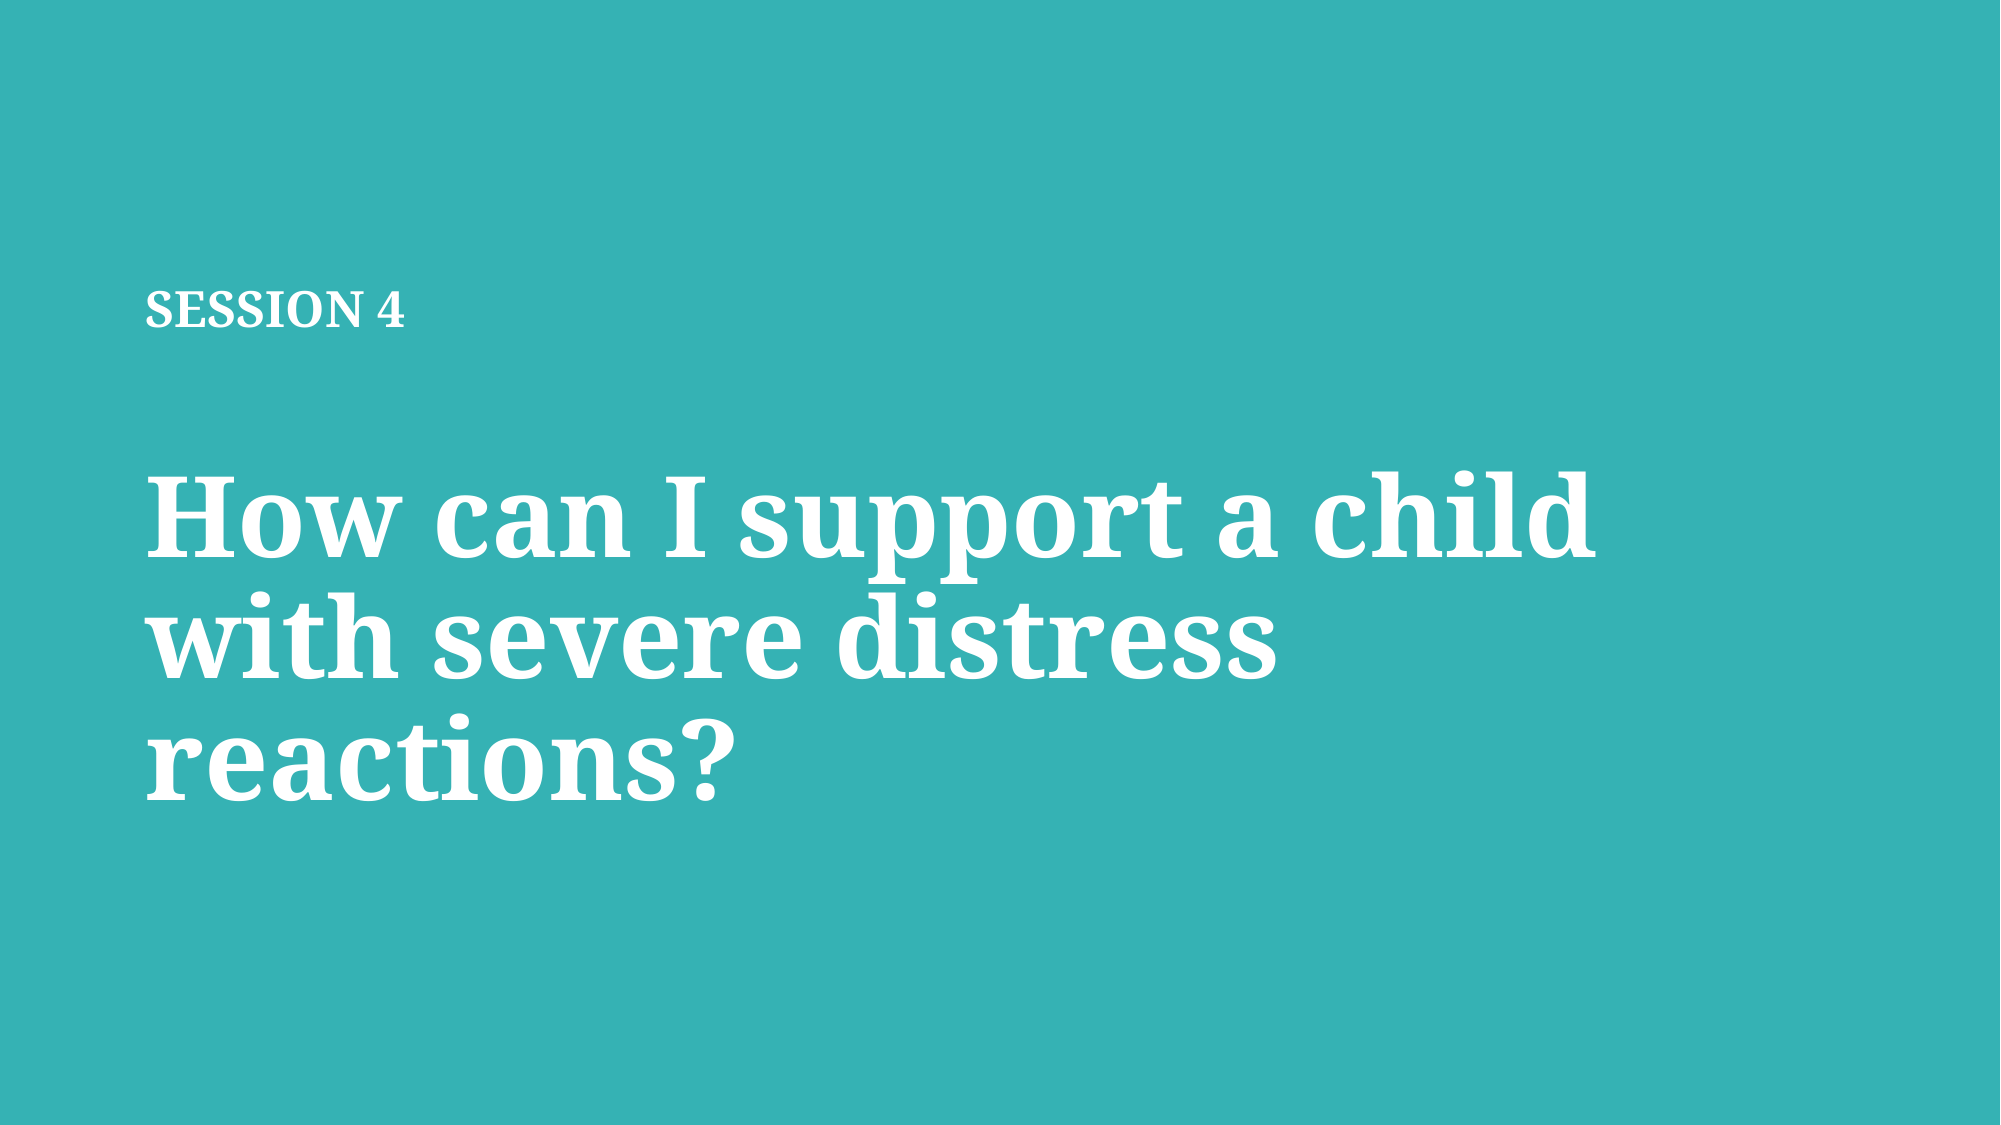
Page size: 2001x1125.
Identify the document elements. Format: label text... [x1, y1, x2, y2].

title SESSION 4 How can I support a child with severe distress reactions? [130, 508, 1792, 601]
